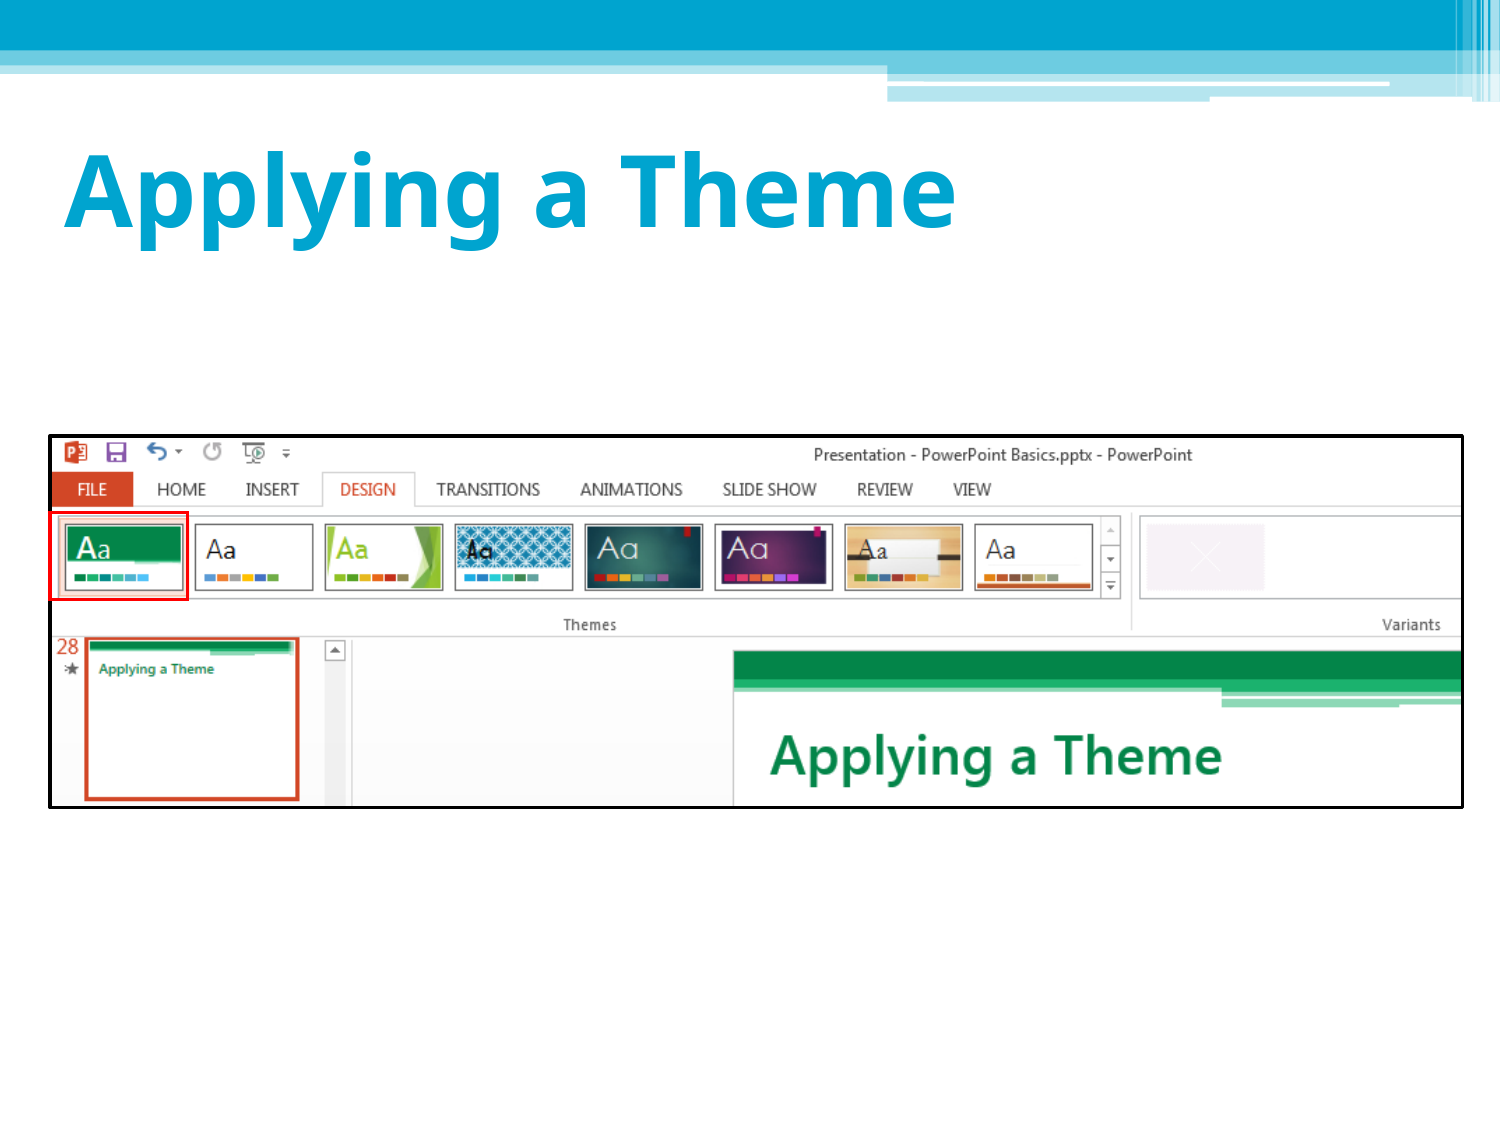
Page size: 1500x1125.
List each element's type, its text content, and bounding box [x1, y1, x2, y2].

title Applying a Theme [50, 99, 1400, 275]
picture [51, 437, 1461, 807]
